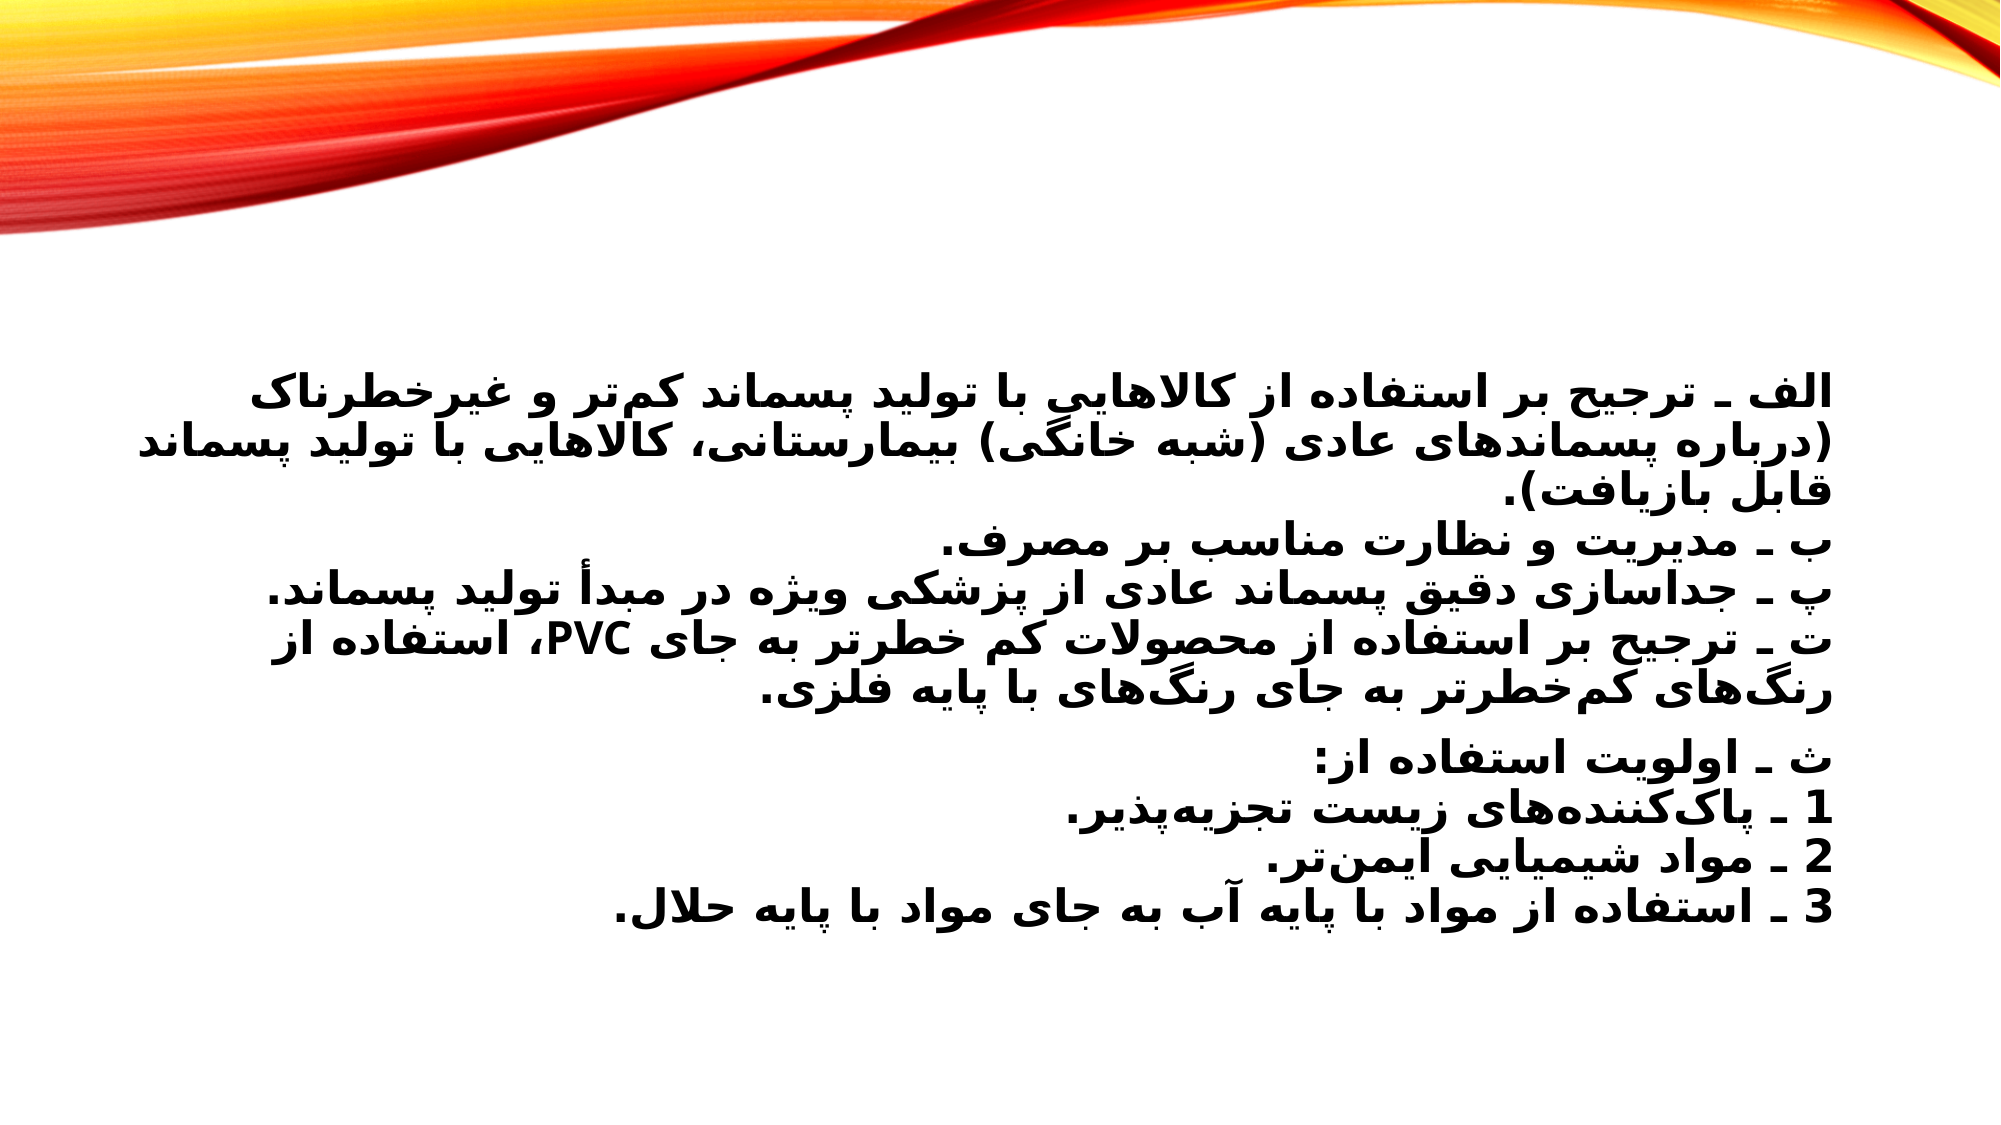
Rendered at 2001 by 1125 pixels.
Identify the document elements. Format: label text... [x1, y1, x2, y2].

picture [0, 0, 2000, 237]
list الف ـ ترجیح بر استفاده از کالاهایی با تولید پسماند کم‌تر و غیرخطرناک (درباره پسماندهای عادی (شبه‌ خانگی) بیمارستانی، کالاهایی با تولید پسماند قابل بازیافت). ب ـ مدیریت و نظارت مناسب بر مصرف. پ ـ جداسازی دقیق پسماند عادی از پزشکی ویژه در مبدأ تولید پسماند. ت ـ ترجیح بر استفاده از محصولات کم خطرتر به جای PVC، استفاده از رنگ‌های کم‌خطرتر به جای رنگ‌های با پایه فلزی. ث ـ اولویت استفاده از: 1 ـ پاک‌کننده‌های زیست تجزیه‌پذیر. 2 ـ مواد شیمیایی ایمن‌تر. 3 ـ استفاده از مواد با پایه آب به جای مواد با پایه حلال. [112, 360, 1888, 1021]
